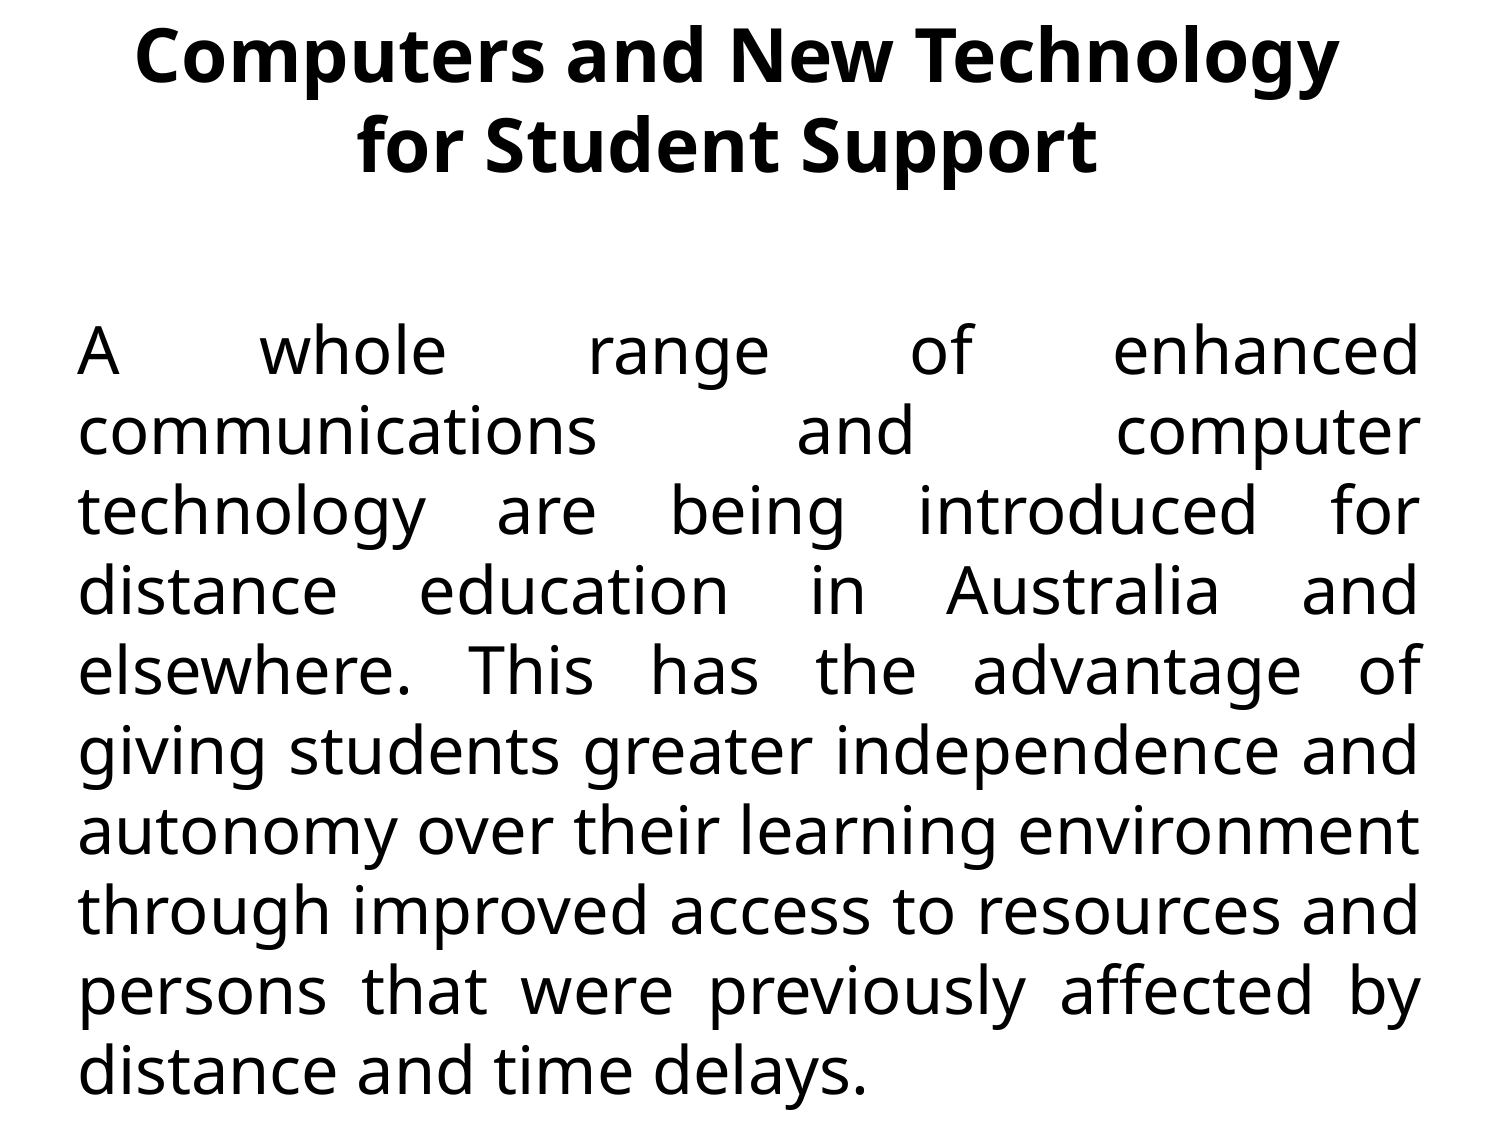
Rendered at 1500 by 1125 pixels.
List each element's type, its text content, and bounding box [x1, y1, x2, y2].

text_box A whole range of enhanced communications and computer technology are being introduced for distance education in Australia and elsewhere. This has the advantage of giving students greater independence and autonomy over their learning environment through improved access to resources and persons that were previously affected by distance and time delays. [62, 187, 1438, 1116]
text_box Computers and New Technology for Student Support [75, 0, 1400, 187]
